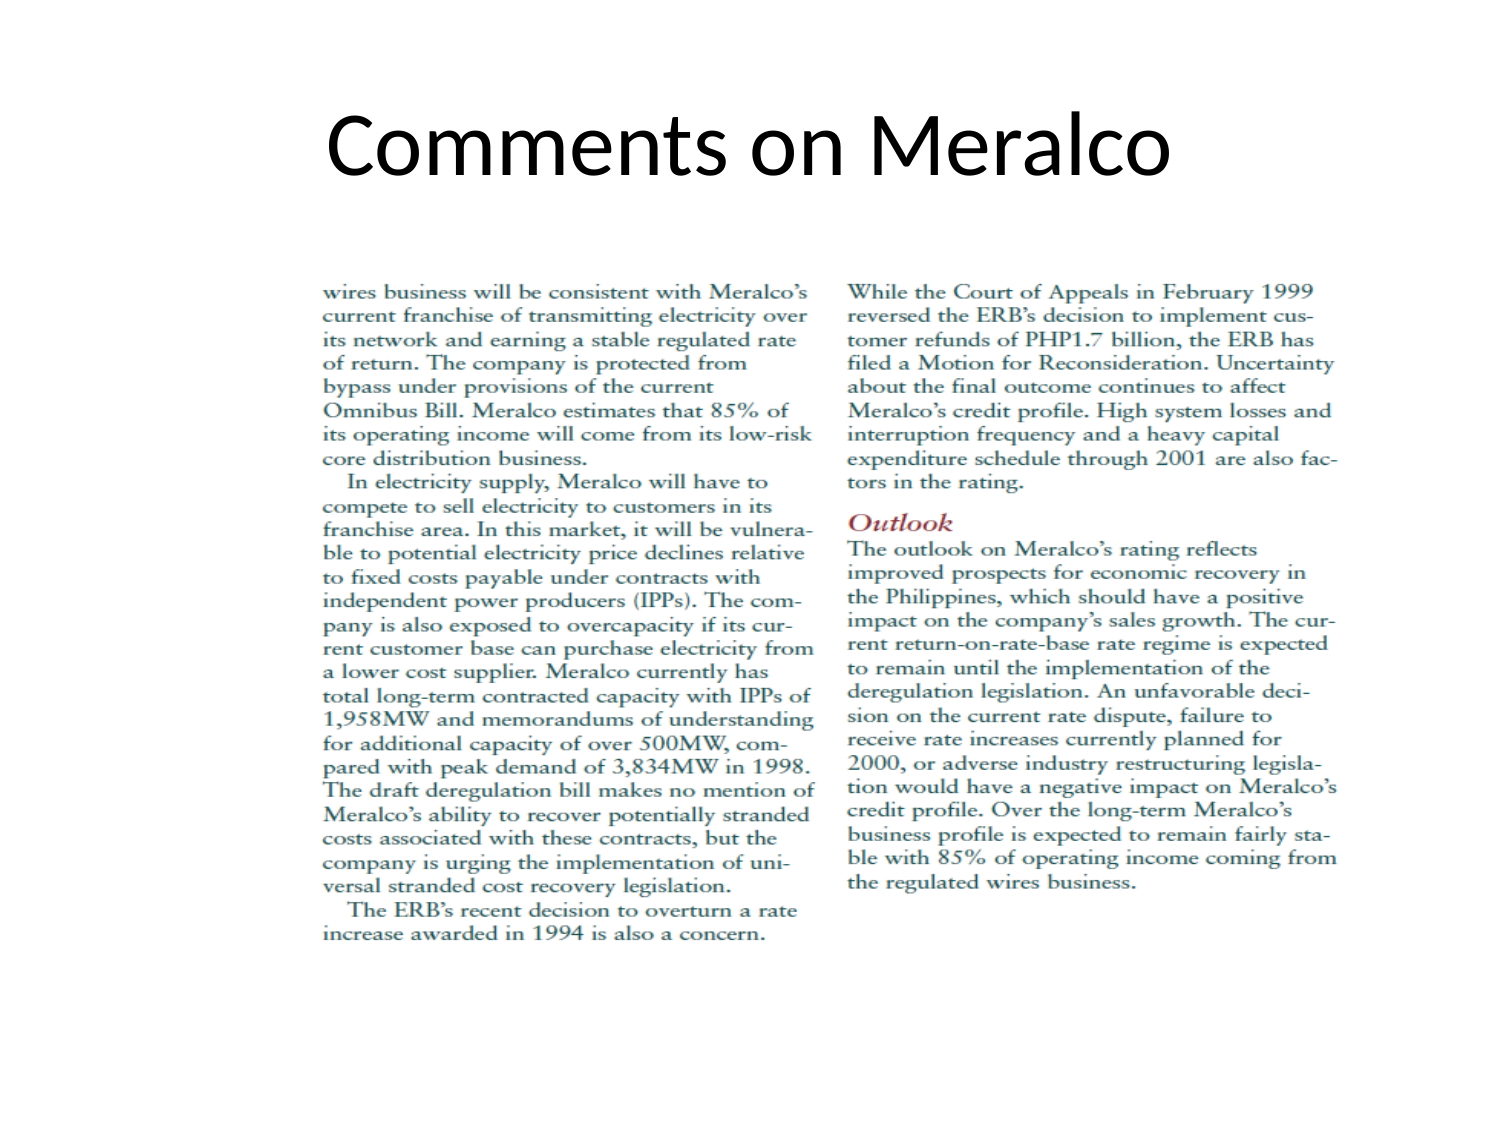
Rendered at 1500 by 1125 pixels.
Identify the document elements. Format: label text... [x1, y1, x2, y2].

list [74, 262, 1426, 1006]
title Comments on Meralco [75, 45, 1425, 233]
